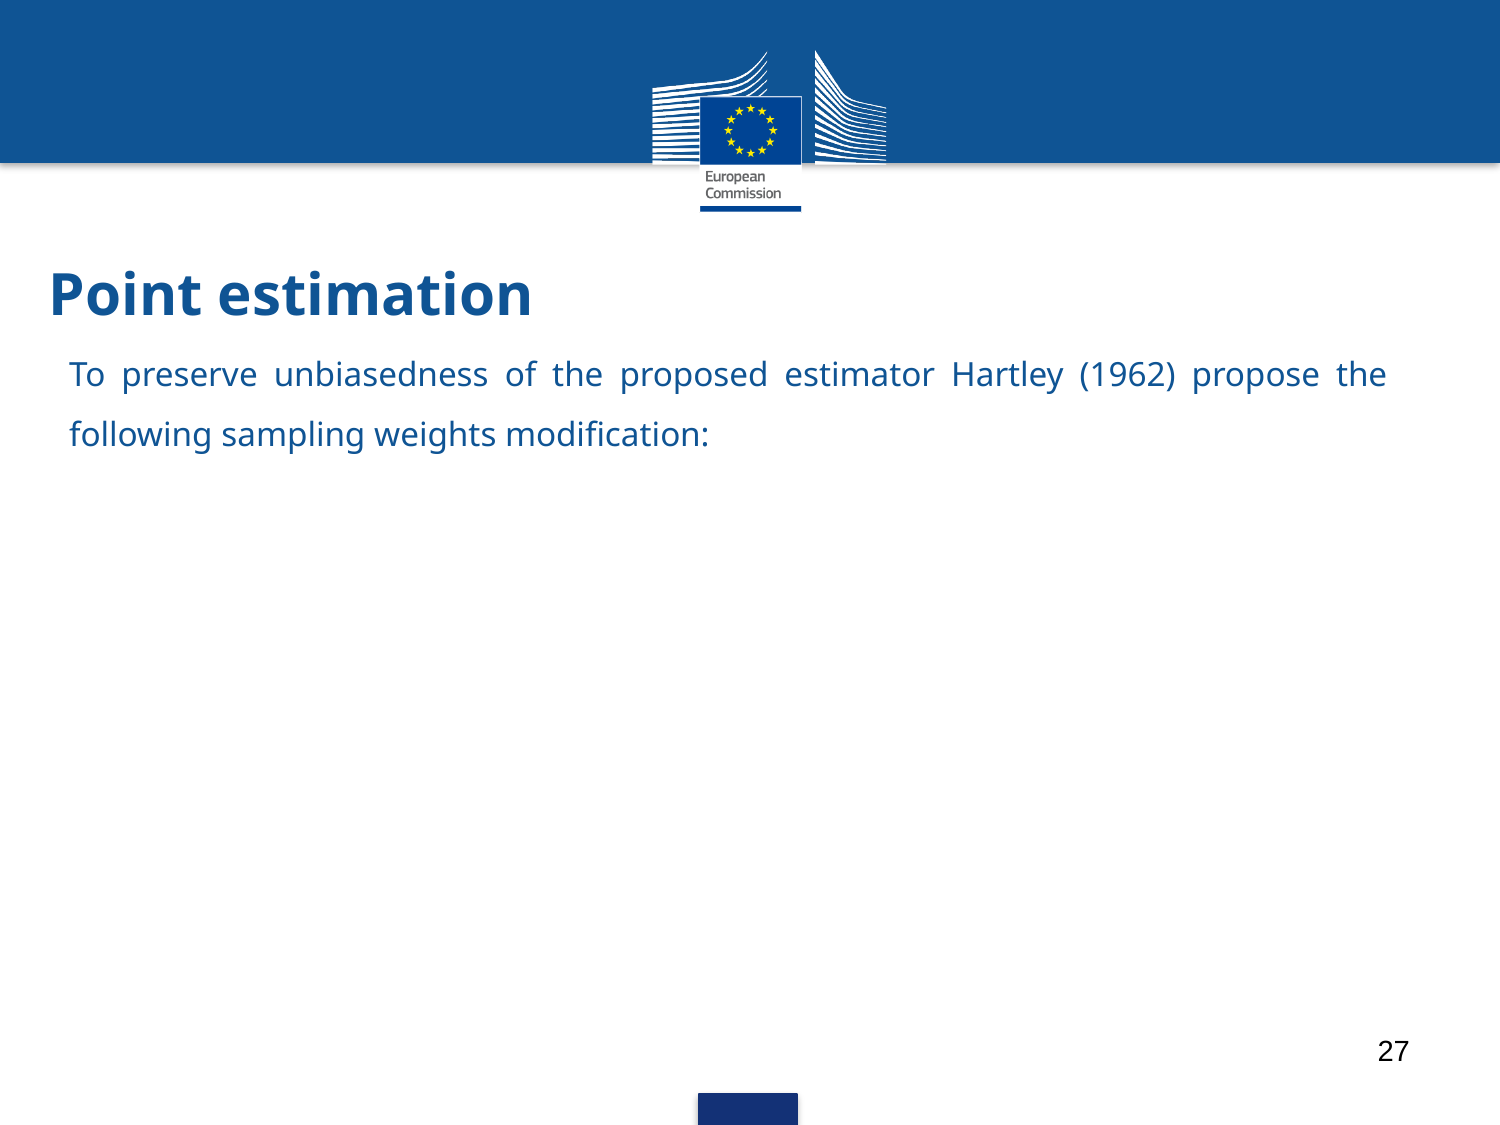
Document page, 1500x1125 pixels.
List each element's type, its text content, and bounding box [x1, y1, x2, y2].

title Point estimation [33, 215, 1425, 370]
list [54, 354, 1405, 1064]
slide_number 27 [1074, 1024, 1426, 1103]
